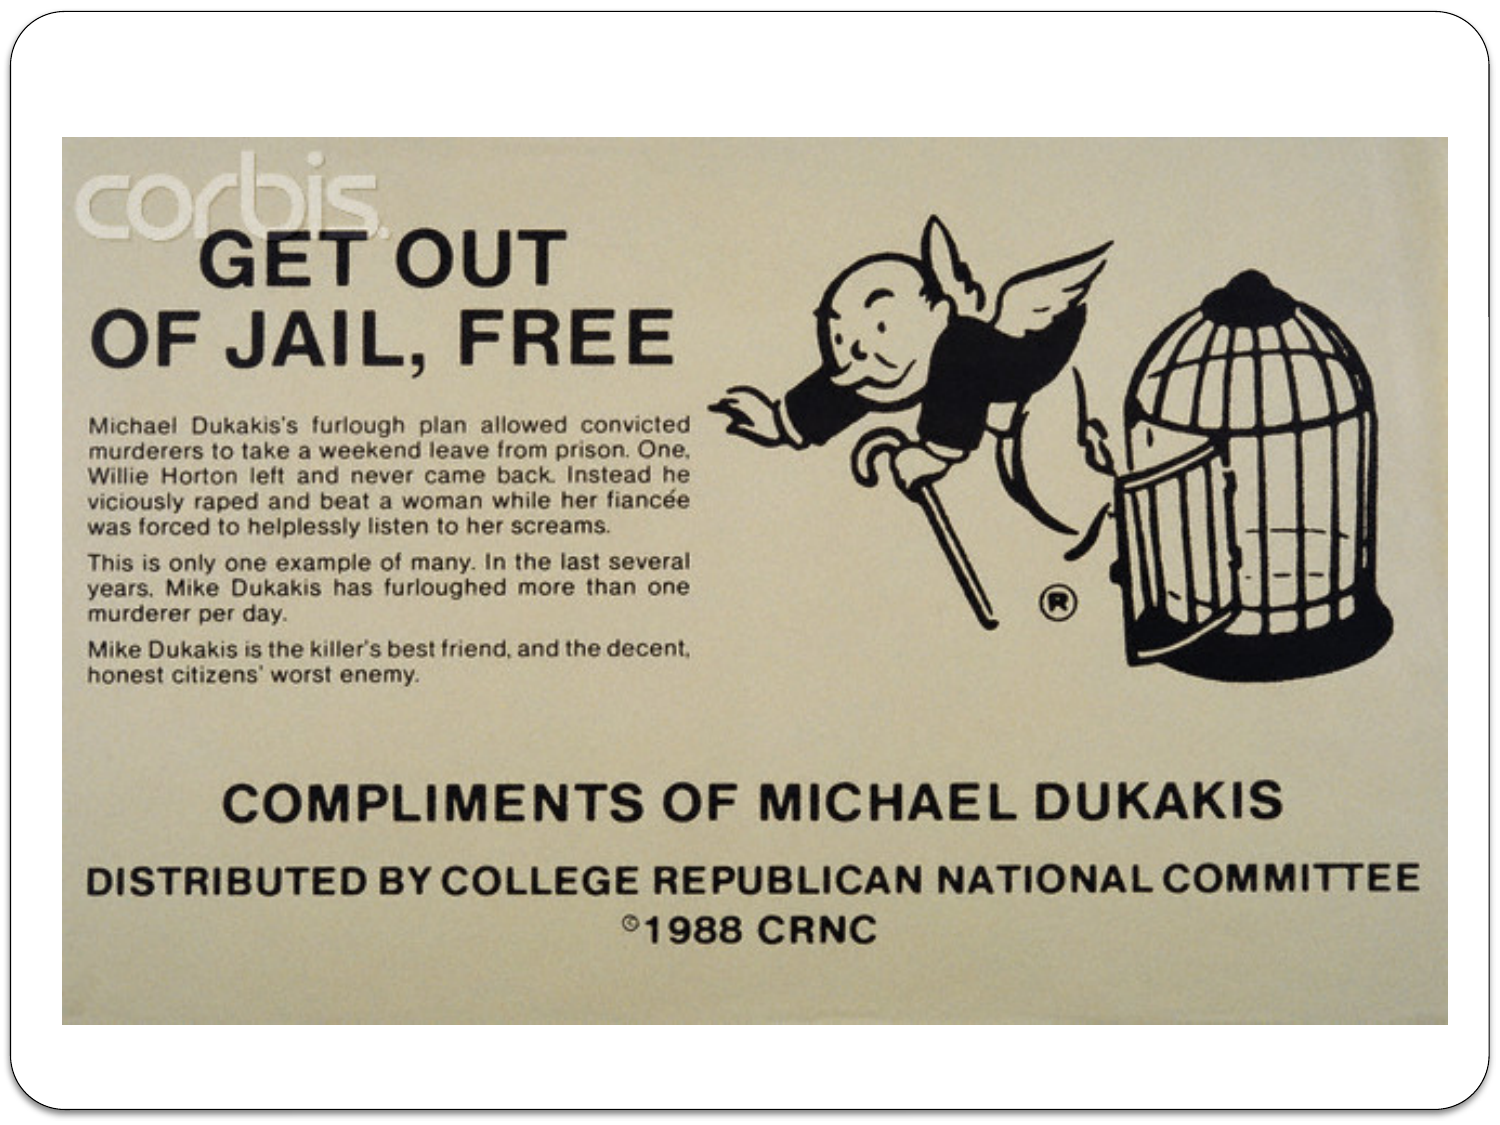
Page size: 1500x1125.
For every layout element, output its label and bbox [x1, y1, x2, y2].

picture [62, 137, 1449, 1026]
